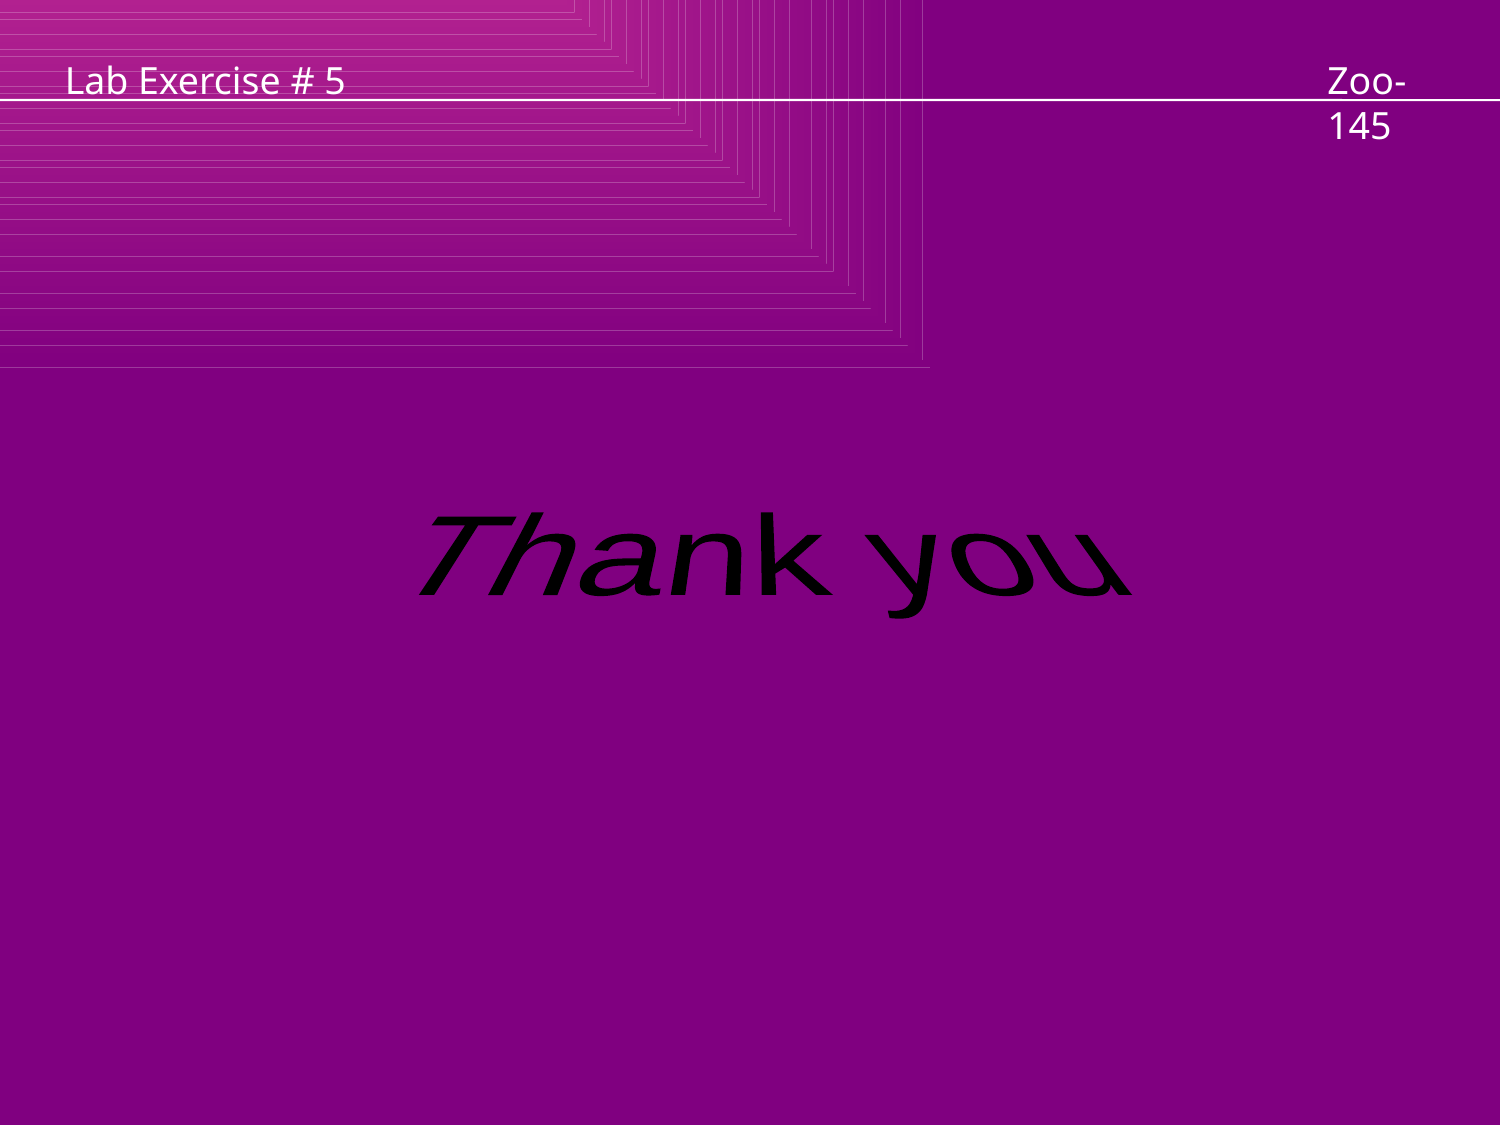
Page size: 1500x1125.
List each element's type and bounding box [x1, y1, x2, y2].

text_box [0, 49, 1500, 111]
